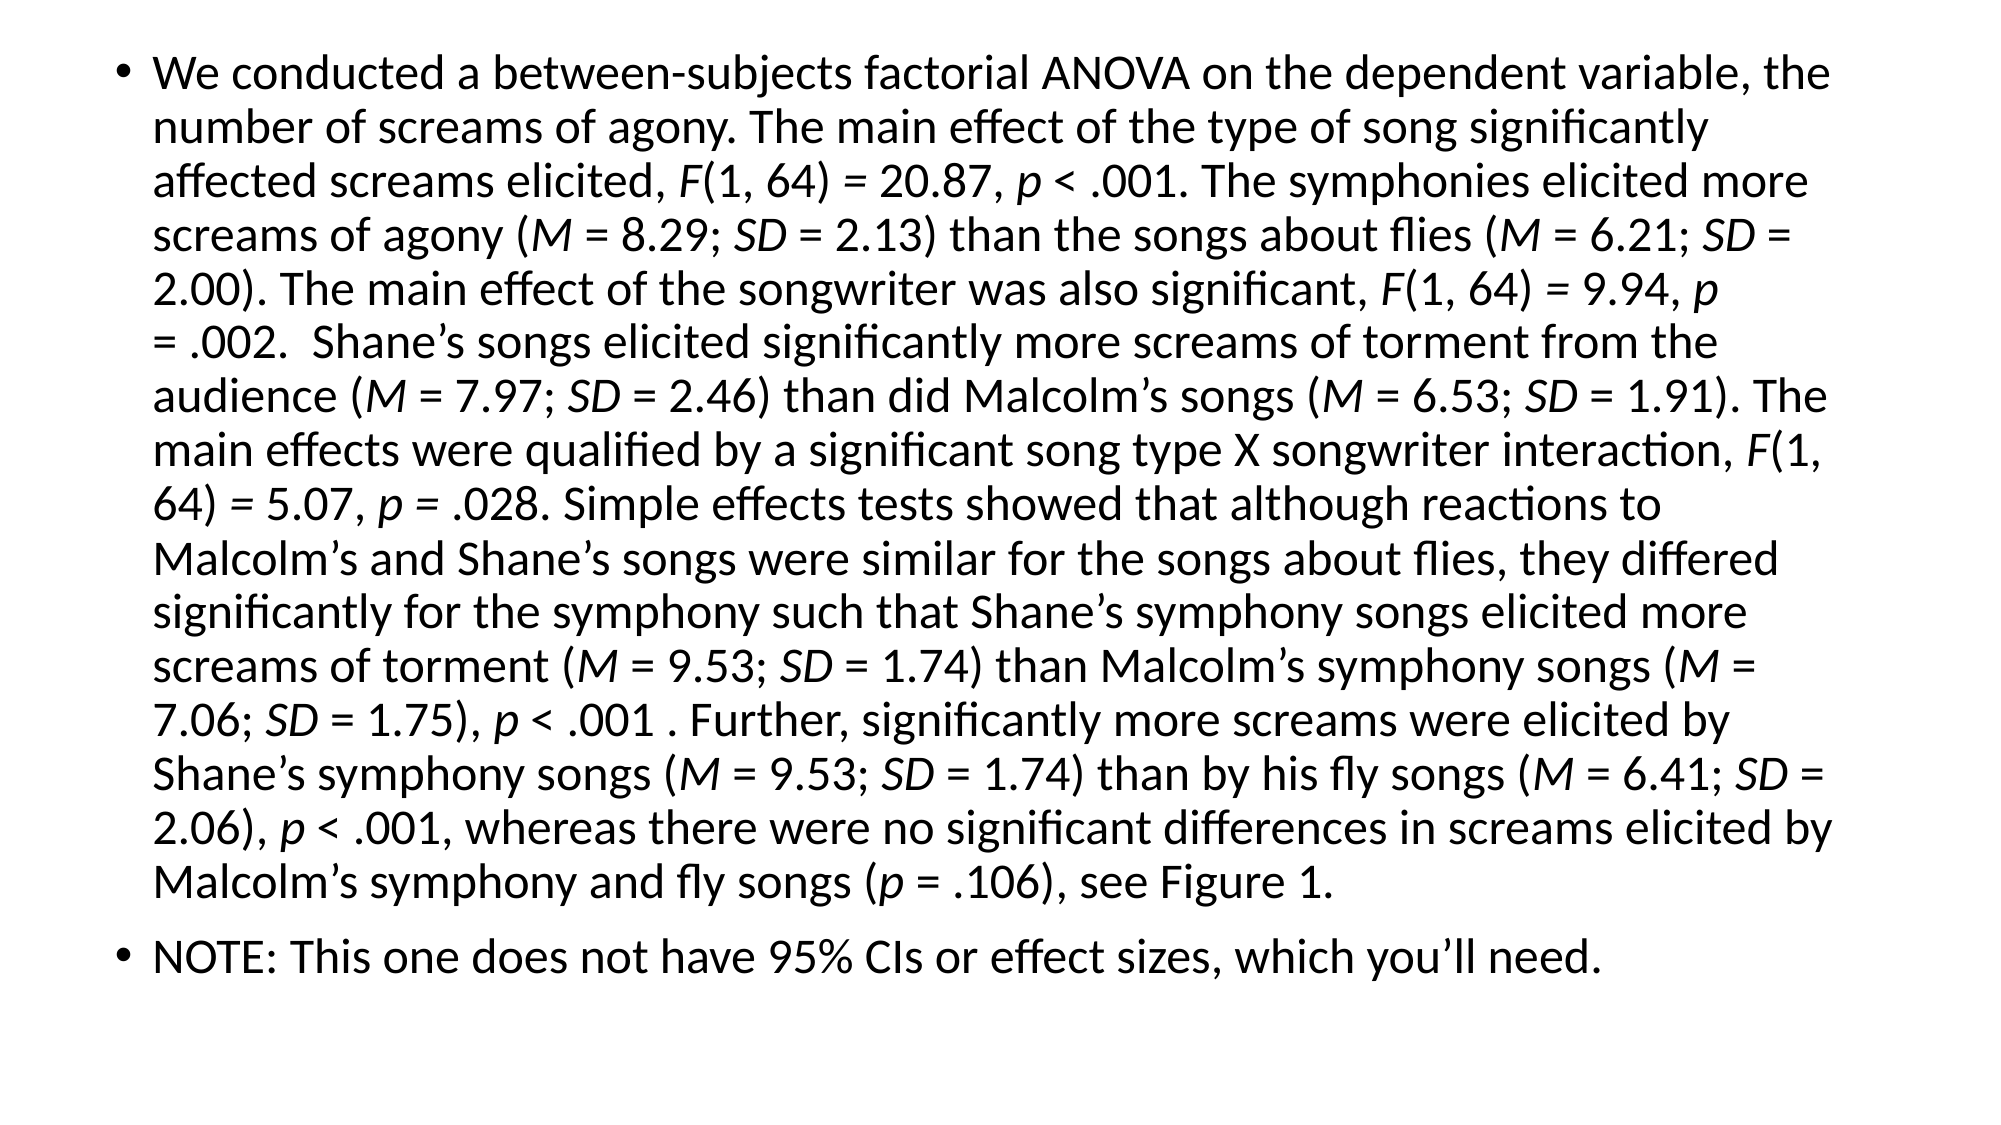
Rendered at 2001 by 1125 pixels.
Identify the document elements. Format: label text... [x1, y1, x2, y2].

list We conducted a between-subjects factorial ANOVA on the dependent variable, the number of screams of agony. The main effect of the type of song significantly affected screams elicited, F(1, 64) = 20.87, p < .001. The symphonies elicited more screams of agony (M = 8.29; SD = 2.13) than the songs about flies (M = 6.21; SD = 2.00). The main effect of the songwriter was also significant, F(1, 64) = 9.94, p = .002. Shane’s songs elicited significantly more screams of torment from the audience (M = 7.97; SD = 2.46) than did Malcolm’s songs (M = 6.53; SD = 1.91). The main effects were qualified by a significant song type X songwriter interaction, F(1, 64) = 5.07, p = .028. Simple effects tests showed that although reactions to Malcolm’s and Shane’s songs were similar for the songs about flies, they differed significantly for the symphony such that Shane’s symphony songs elicited more screams of torment (M = 9.53; SD = 1.74) than Malcolm’s symphony songs (M = 7.06; SD = 1.75), p < .001 . Further, significantly more screams were elicited by Shane’s symphony songs (M = 9.53; SD = 1.74) than by his fly songs (M = 6.41; SD = 2.06), p < .001, whereas there were no significant differences in screams elicited by Malcolm’s symphony and fly songs (p = .106), see Figure 1. NOTE: This one does not have 95% CIs or effect sizes, which you’ll need. [99, 38, 1867, 1075]
